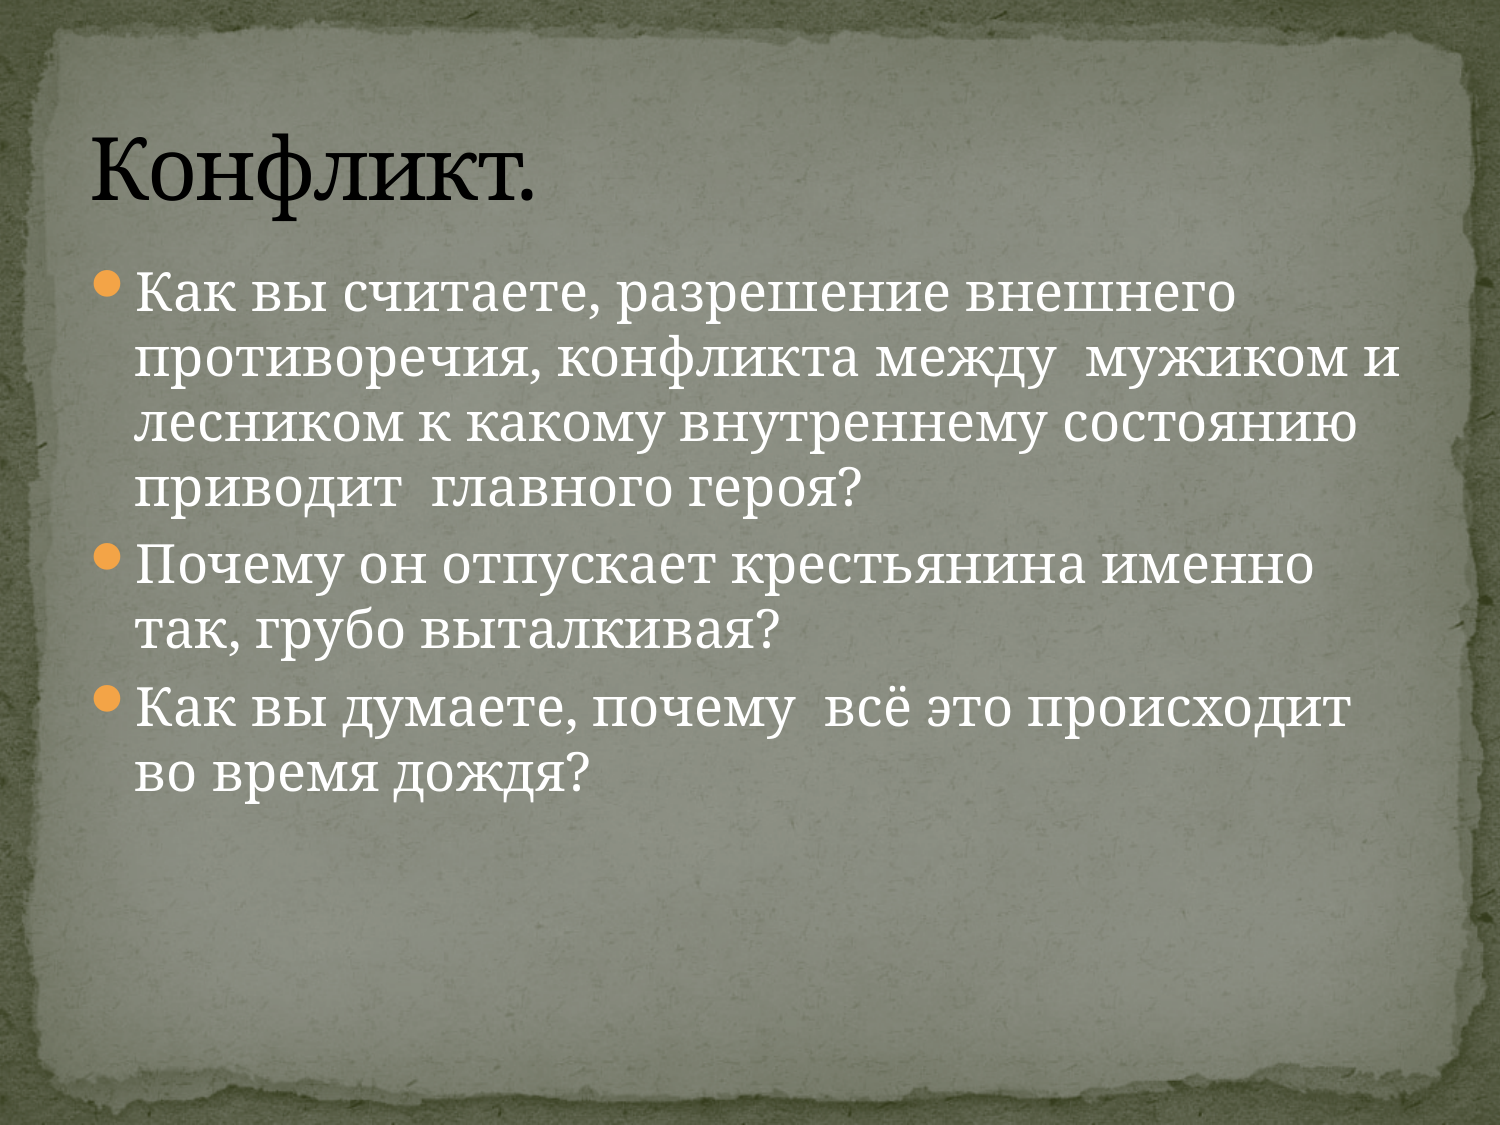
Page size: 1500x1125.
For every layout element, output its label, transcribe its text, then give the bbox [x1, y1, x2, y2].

title Конфликт. [74, 24, 1425, 225]
list Как вы считаете, разрешение внешнего противоречия, конфликта между мужиком и лесником к какому внутреннему состоянию приводит главного героя? Почему он отпускает крестьянина именно так, грубо выталкивая? Как вы думаете, почему всё это происходит во время дождя? [75, 249, 1425, 1000]
